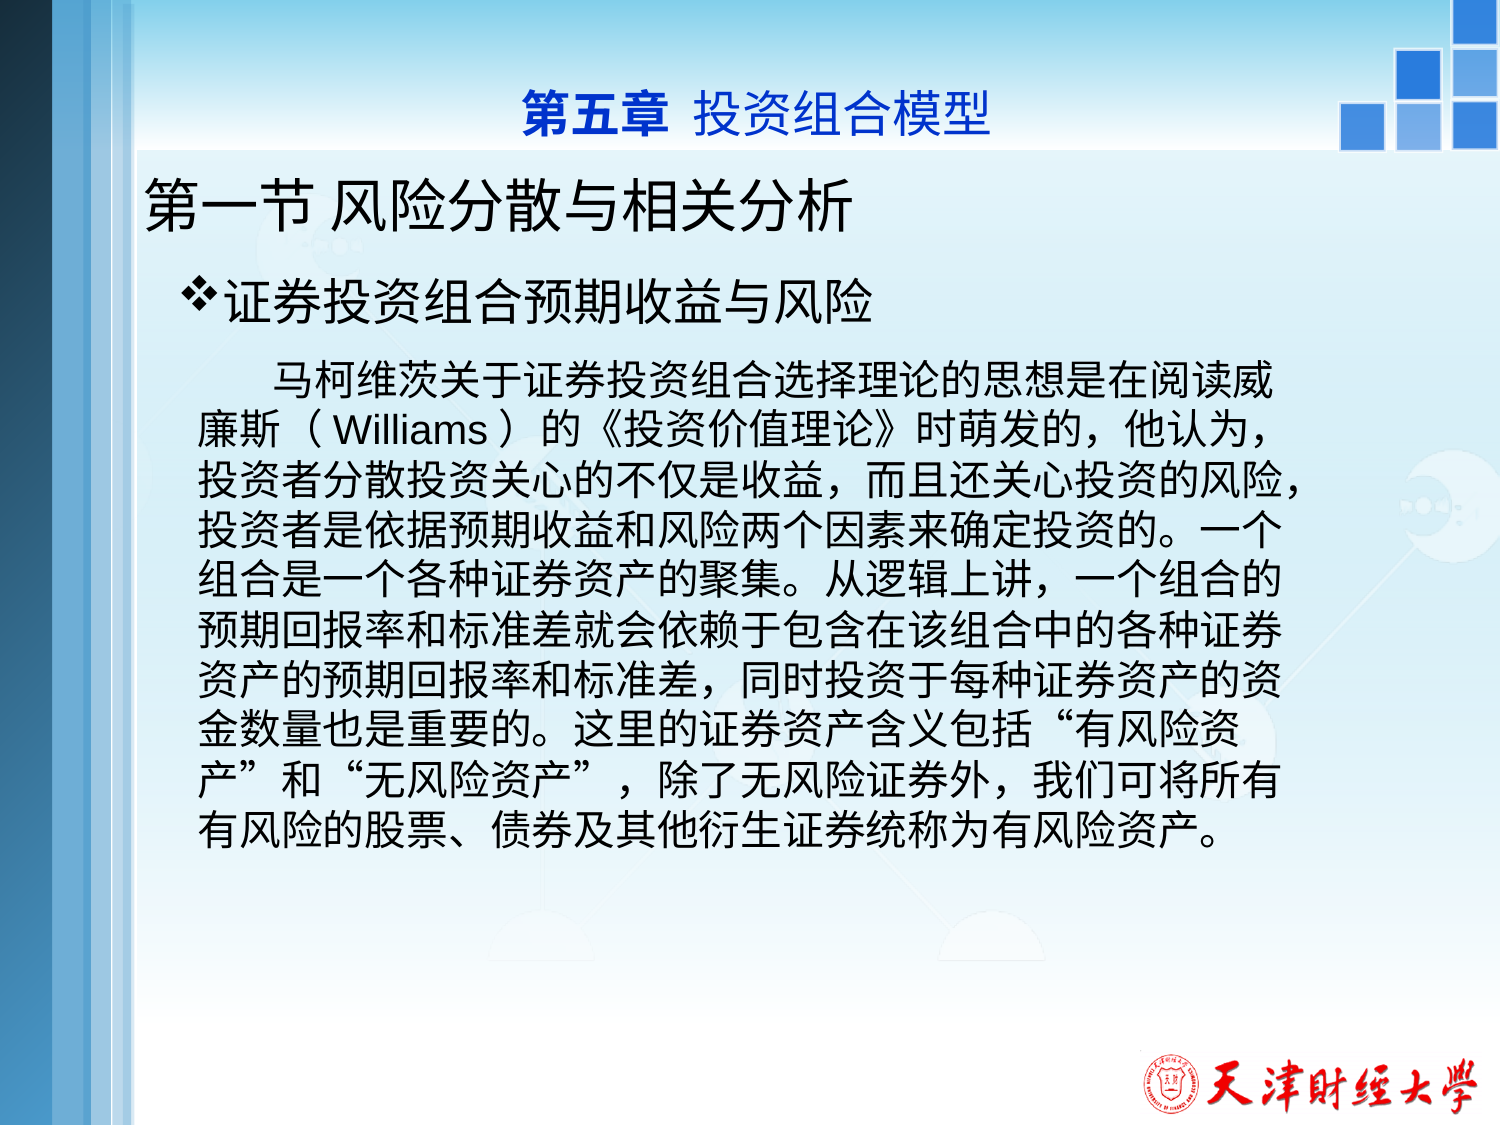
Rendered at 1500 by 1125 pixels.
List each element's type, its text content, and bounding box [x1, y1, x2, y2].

text_box [122, 150, 132, 965]
picture [1131, 1049, 1500, 1119]
text_box 第五章 投资组合模型 [131, 74, 1382, 150]
picture [132, 150, 1500, 965]
title 第一节 风险分散与相关分析 [127, 154, 1115, 255]
text_box 马柯维茨关于证券投资组合选择理论的思想是在阅读威廉斯（Williams）的《投资价值理论》时萌发的，他认为，投资者分散投资关心的不仅是收益，而且还关心投资的风险，投资者是依据预期收益和风险两个因素来确定投资的。一个组合是一个各种证券资产的聚集。从逻辑上讲，一个组合的预期回报率和标准差就会依赖于包含在该组合中的各种证券资产的预期回报率和标准差，同时投资于每种证券资产的资金数量也是重要的。这里的证券资产含义包括“有风险资产”和“无风险资产”，除了无风险证券外，我们可将所有有风险的股票、债券及其他衍生证券统称为有风险资产。 [182, 345, 1329, 911]
text_box 证券投资组合预期收益与风险 [162, 262, 987, 423]
